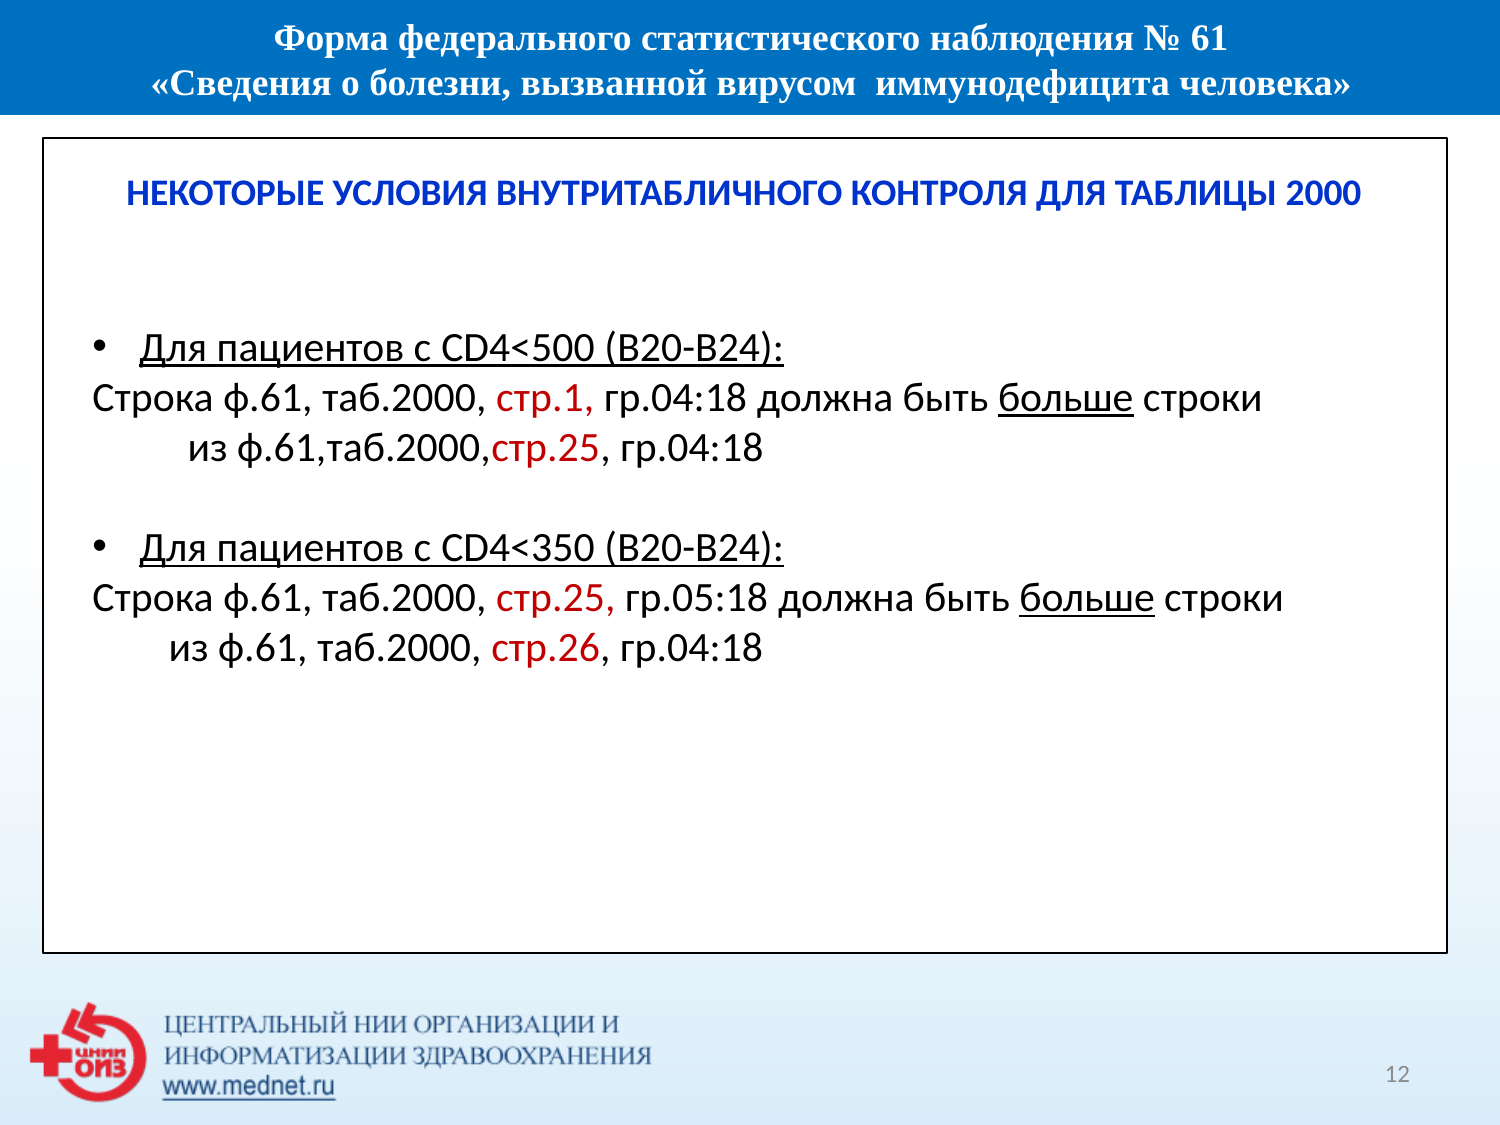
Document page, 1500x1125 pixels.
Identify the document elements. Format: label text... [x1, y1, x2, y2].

picture [0, 117, 1500, 1125]
text_box Для пациентов с CD4<500 (В20-В24): Строка ф.61, таб.2000, стр.1, гр.04:18 должна быть больше строки из ф.61,таб.2000,стр.25, гр.04:18 Для пациентов с CD4<350 (В20-В24): Строка ф.61, таб.2000, стр.25, гр.05:18 должна быть больше строки из ф.61, таб.2000, стр.26, гр.04:18 [77, 267, 1447, 858]
slide_number 12 [1074, 1042, 1425, 1103]
text_box [41, 136, 1449, 955]
text_box Форма федерального статистического наблюдения № 61 «Сведения о болезни, вызванной вирусом иммунодефицита человека» [0, 0, 1500, 117]
text_box НЕКОТОРЫЕ УСЛОВИЯ ВНУТРИТАБЛИЧНОГО КОНТРОЛЯ ДЛЯ ТАБЛИЦЫ 2000 [42, 160, 1447, 221]
